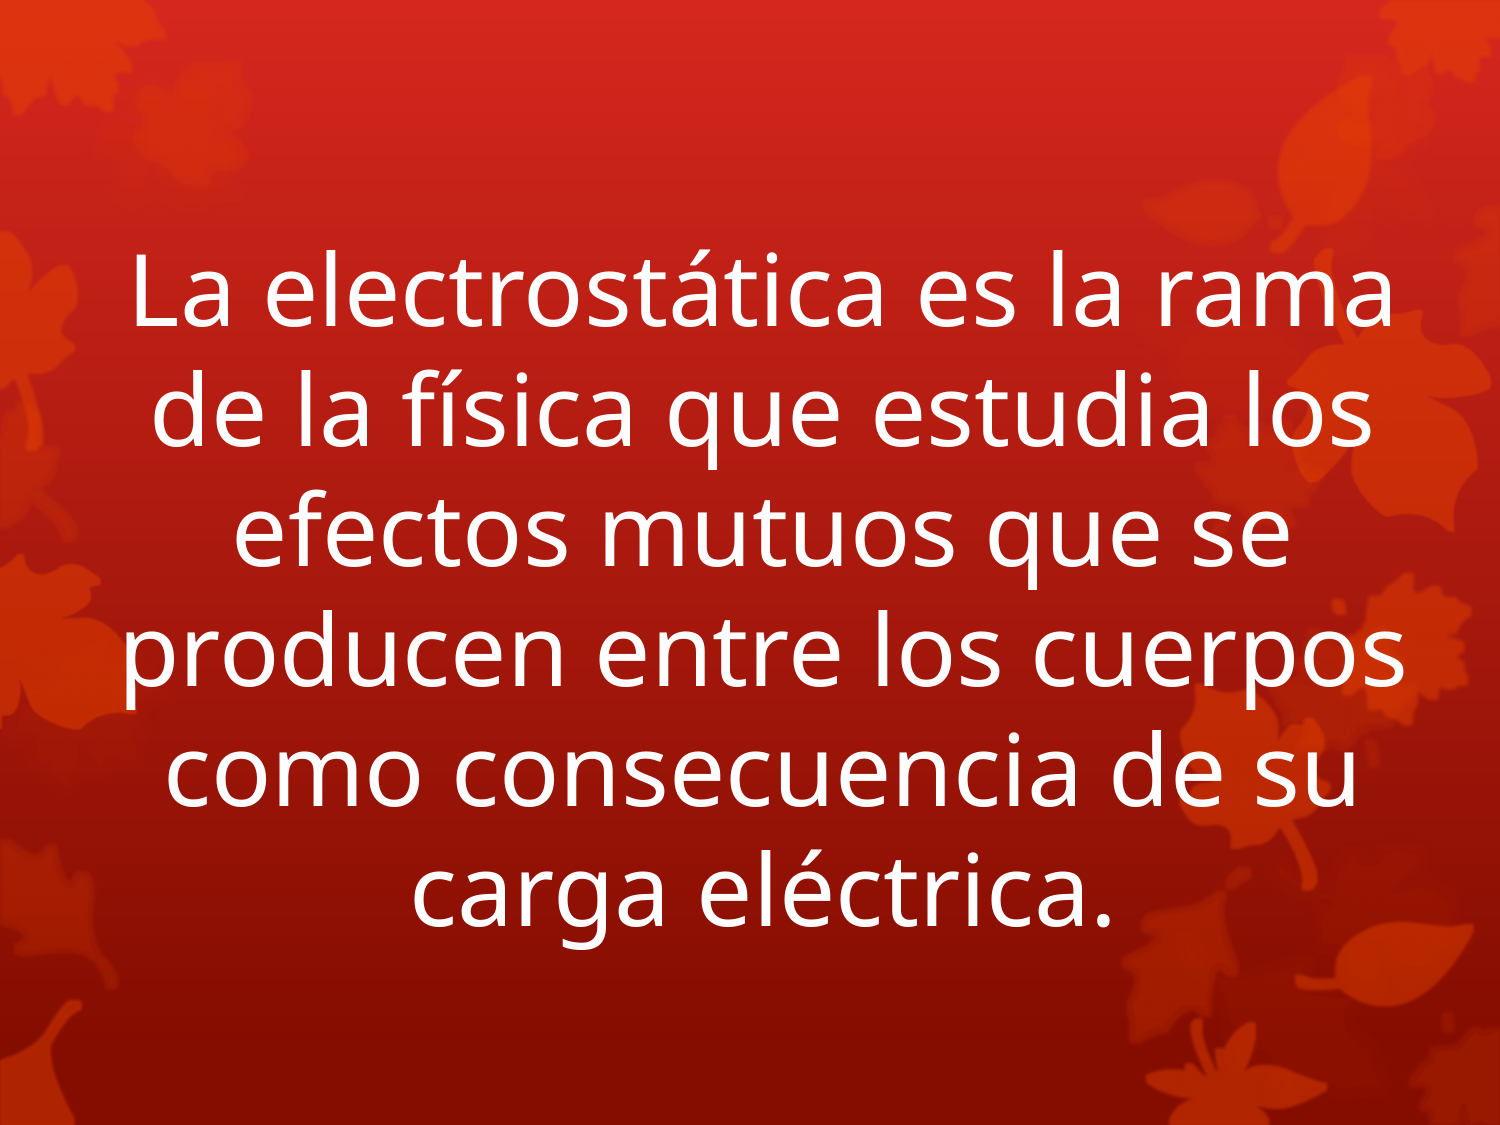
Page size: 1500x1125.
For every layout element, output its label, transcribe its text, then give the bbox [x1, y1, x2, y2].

list La electrostática es la rama de la física que estudia los efectos mutuos que se producen entre los cuerpos como consecuencia de su carga eléctrica. [88, 113, 1439, 1059]
